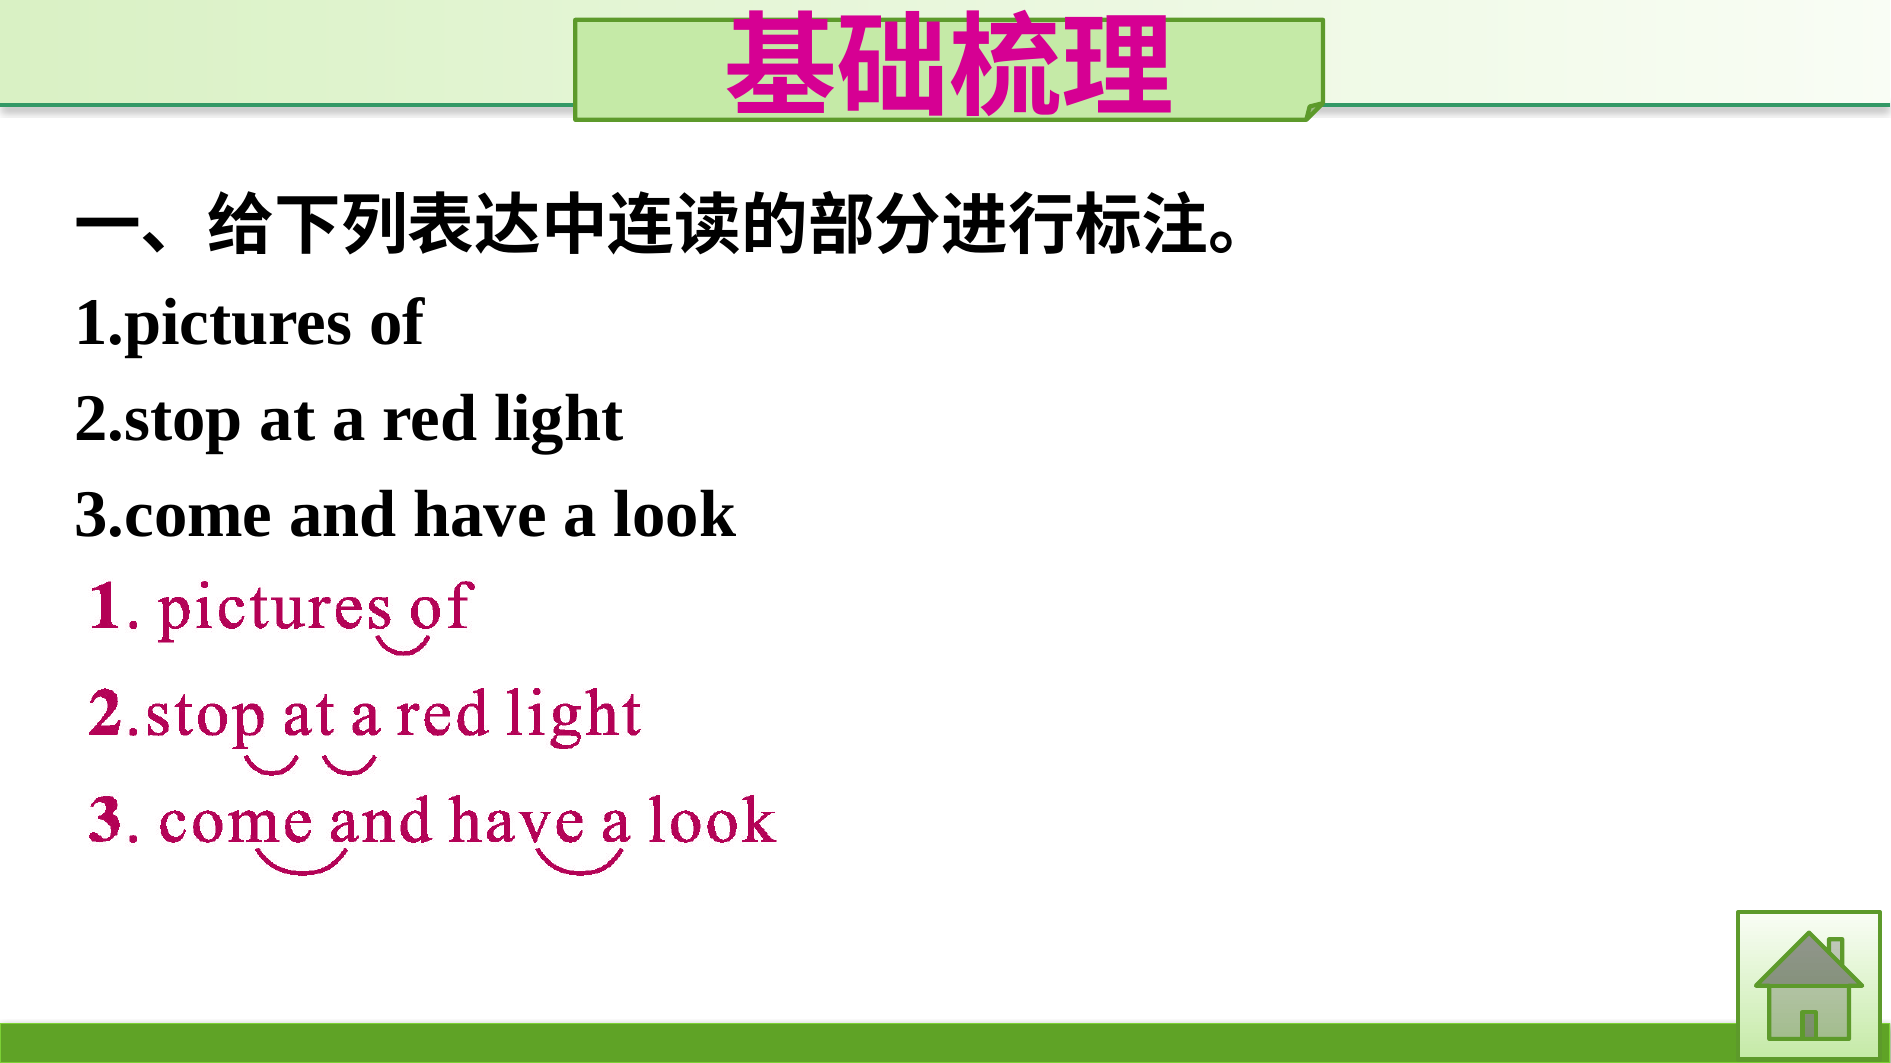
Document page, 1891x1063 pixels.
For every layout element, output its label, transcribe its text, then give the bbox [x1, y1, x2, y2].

picture [82, 578, 780, 877]
text_box 基础梳理 [573, 17, 1326, 122]
text_box 一、给下列表达中连读的部分进行标注。 1.pictures of 2.stop at a red light 3.come and have a look [59, 158, 1833, 557]
